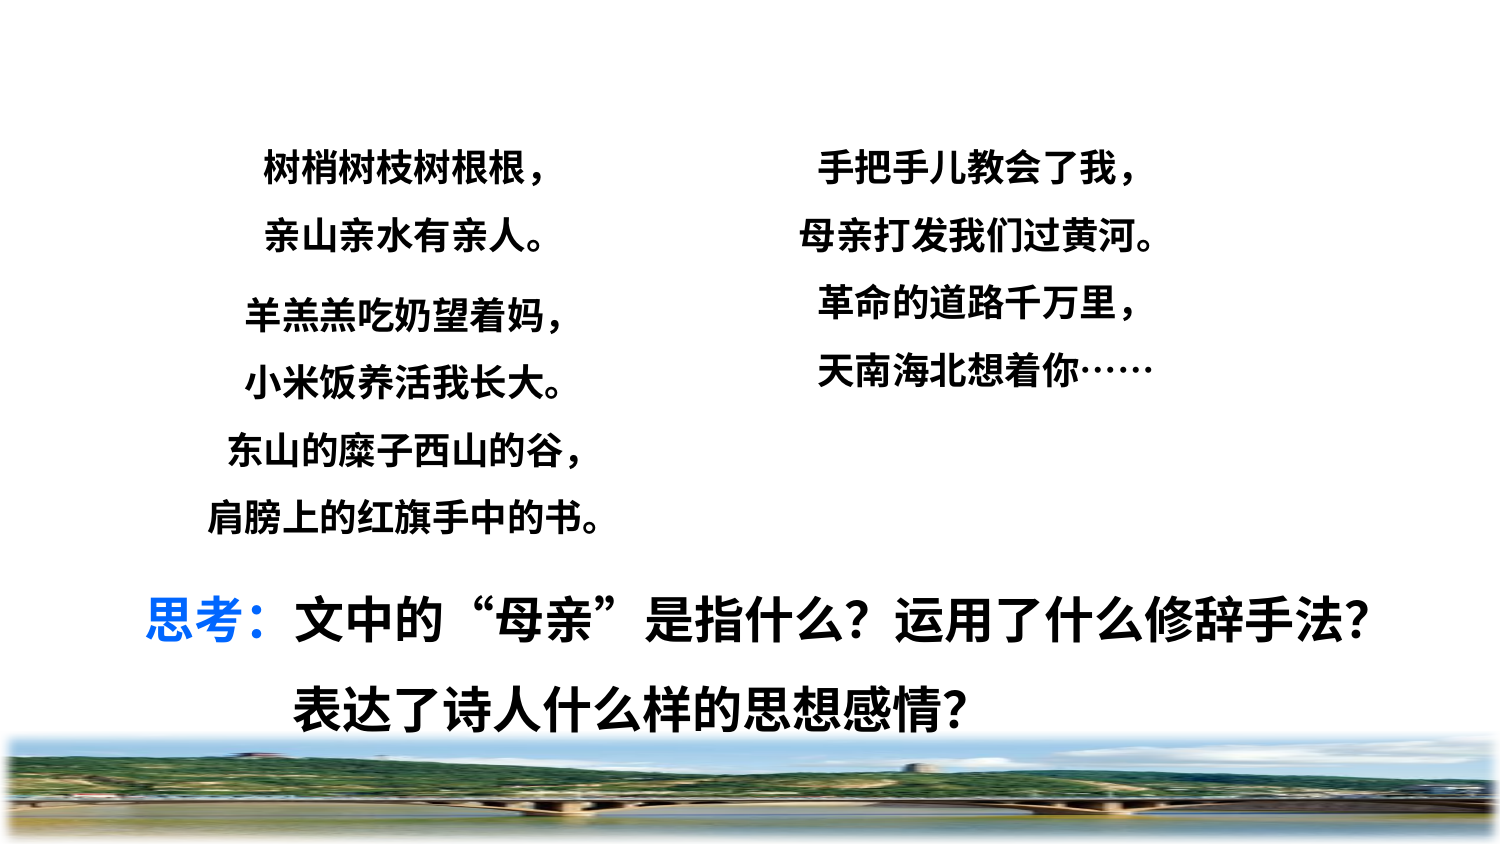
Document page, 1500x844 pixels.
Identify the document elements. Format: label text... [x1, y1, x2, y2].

text_box 思考：文中的“母亲”是指什么？运用了什么修辞手法？表达了诗人什么样的思想感情？ [129, 551, 1389, 746]
picture [16, 747, 1487, 829]
text_box 手把手儿教会了我， 母亲打发我们过黄河。 革命的道路千万里， 天南海北想着你…… [704, 114, 1277, 400]
text_box 树梢树枝树根根， 亲山亲水有亲人。 羊羔羔吃奶望着妈， 小米饭养活我长大。 东山的糜子西山的谷， 肩膀上的红旗手中的书。 [131, 114, 704, 547]
